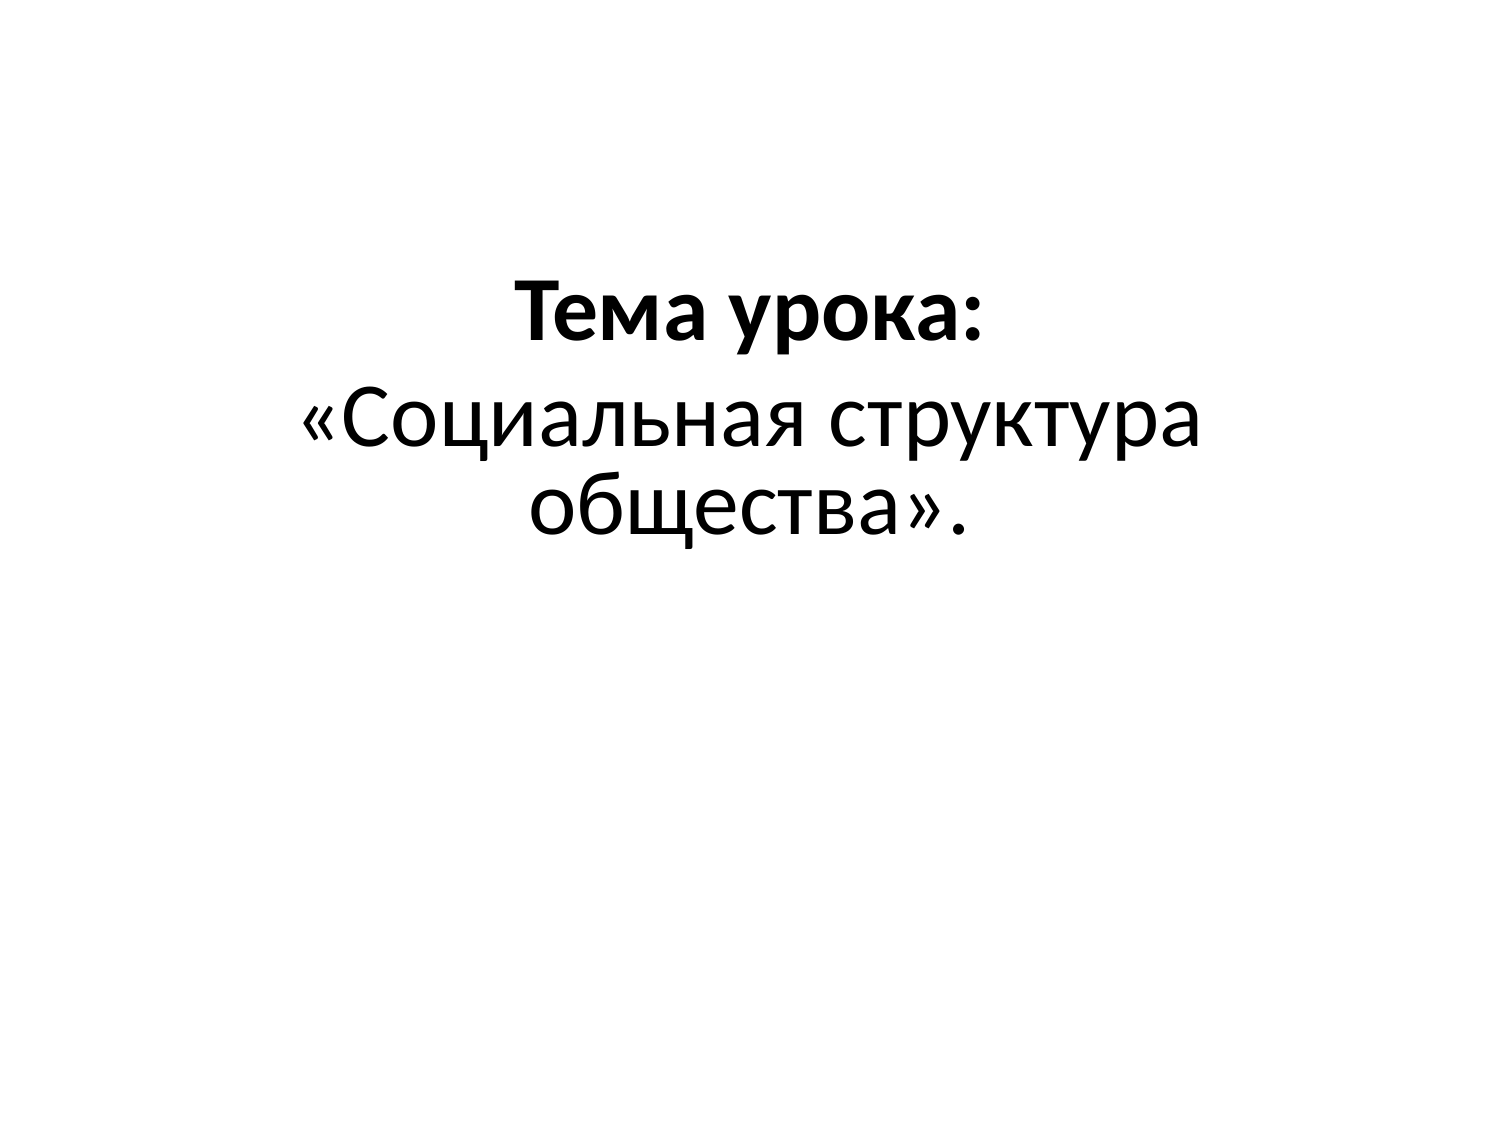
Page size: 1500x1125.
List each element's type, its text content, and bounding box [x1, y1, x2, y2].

list Тема урока: «Социальная структура общества». [75, 262, 1425, 1005]
